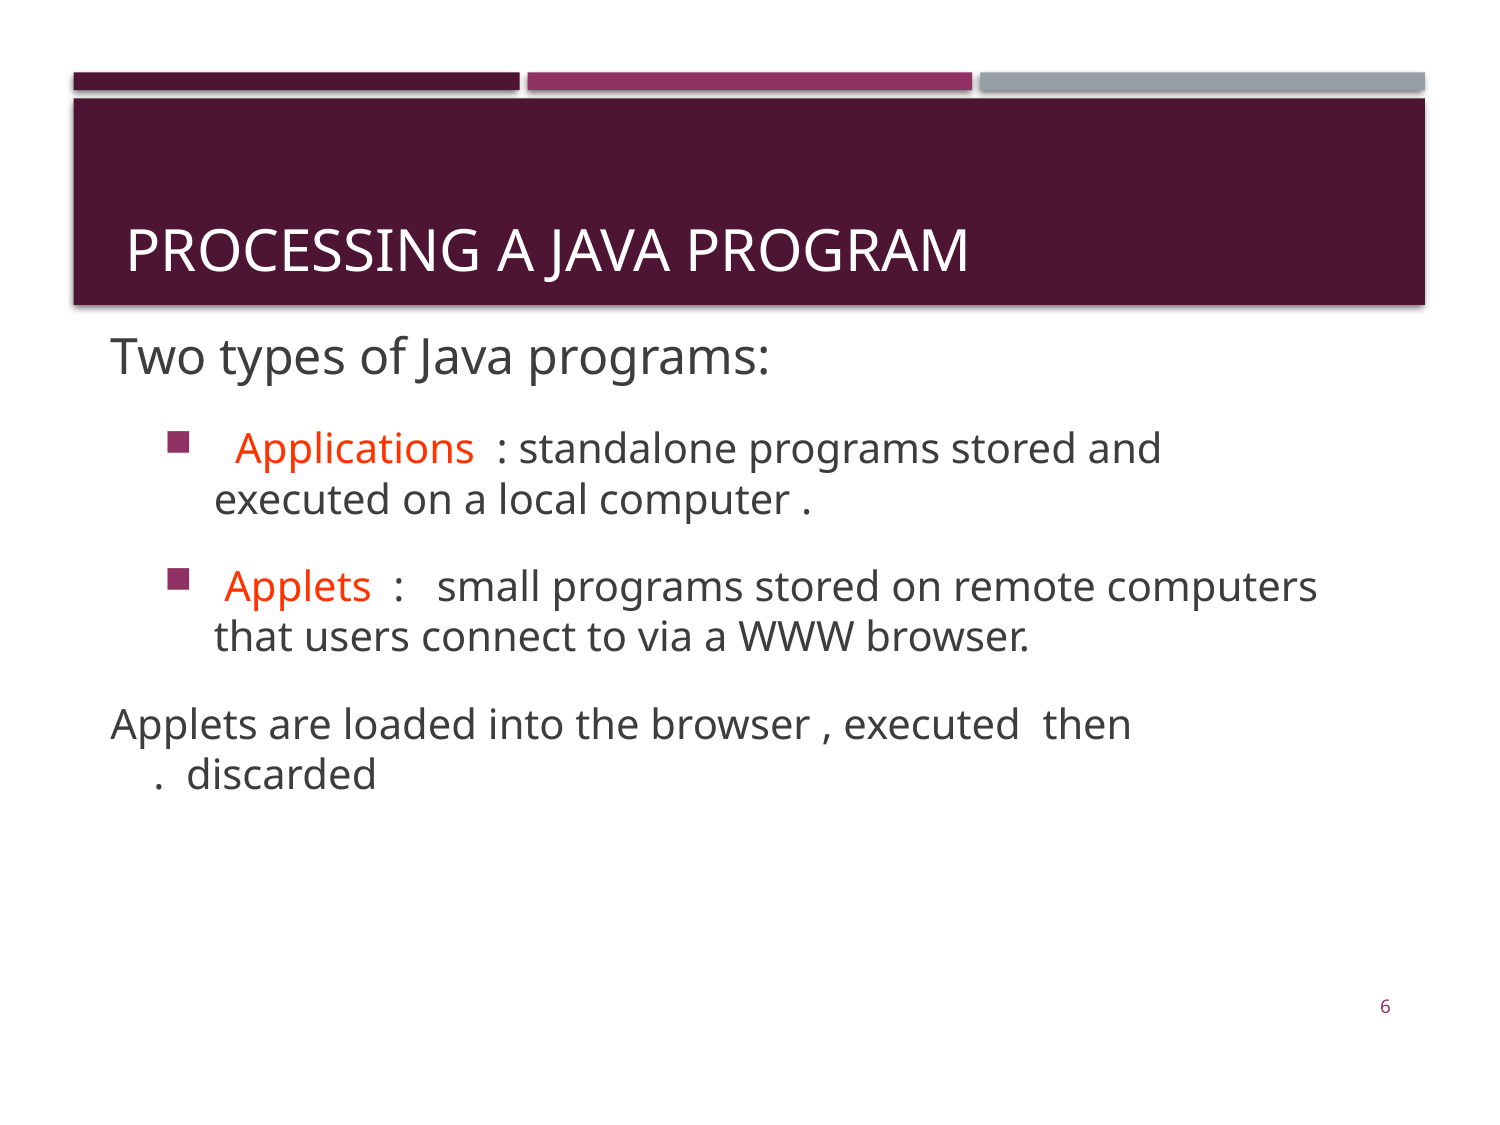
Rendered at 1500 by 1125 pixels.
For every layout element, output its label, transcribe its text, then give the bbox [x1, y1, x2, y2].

slide_number 6 [1279, 977, 1406, 1037]
title Processing a Java Program [95, 112, 1406, 291]
list Two types of Java programs: Applications : standalone programs stored and executed on a local computer . Applets : small programs stored on remote computers that users connect to via a WWW browser. Applets are loaded into the browser , executed then discarded . [95, 306, 1396, 1007]
